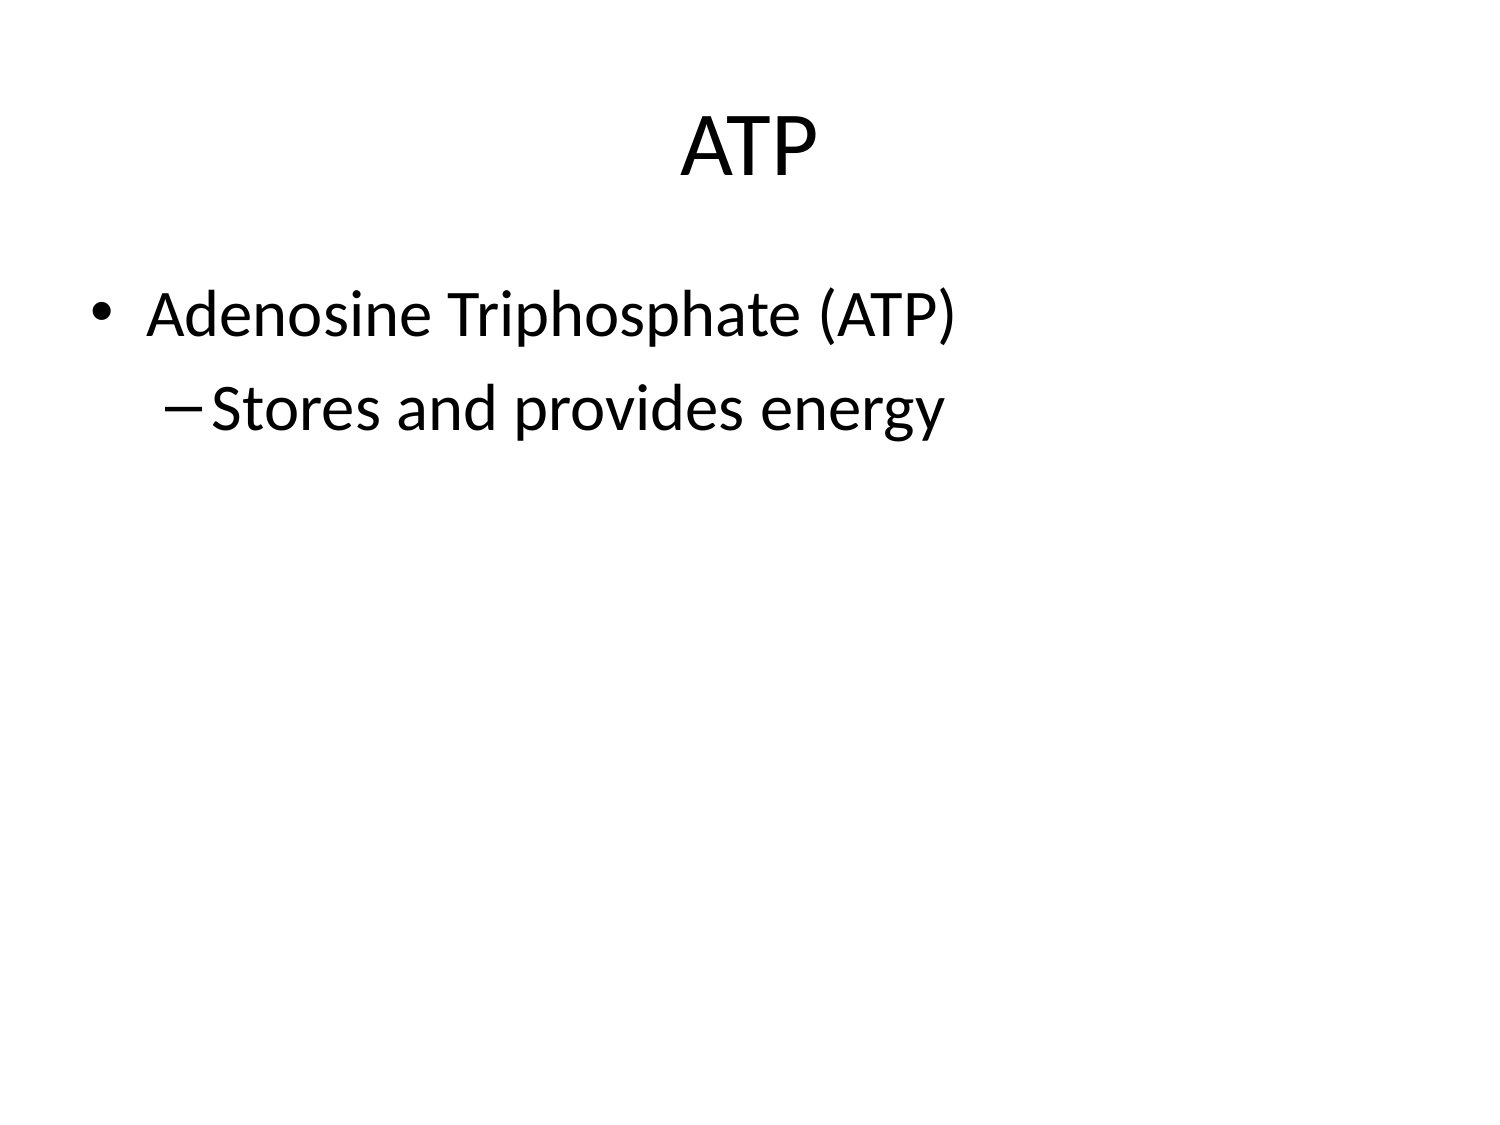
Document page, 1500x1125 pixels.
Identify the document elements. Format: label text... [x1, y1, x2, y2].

list Adenosine Triphosphate (ATP) Stores and provides energy [75, 262, 1425, 1005]
title ATP [75, 45, 1425, 233]
